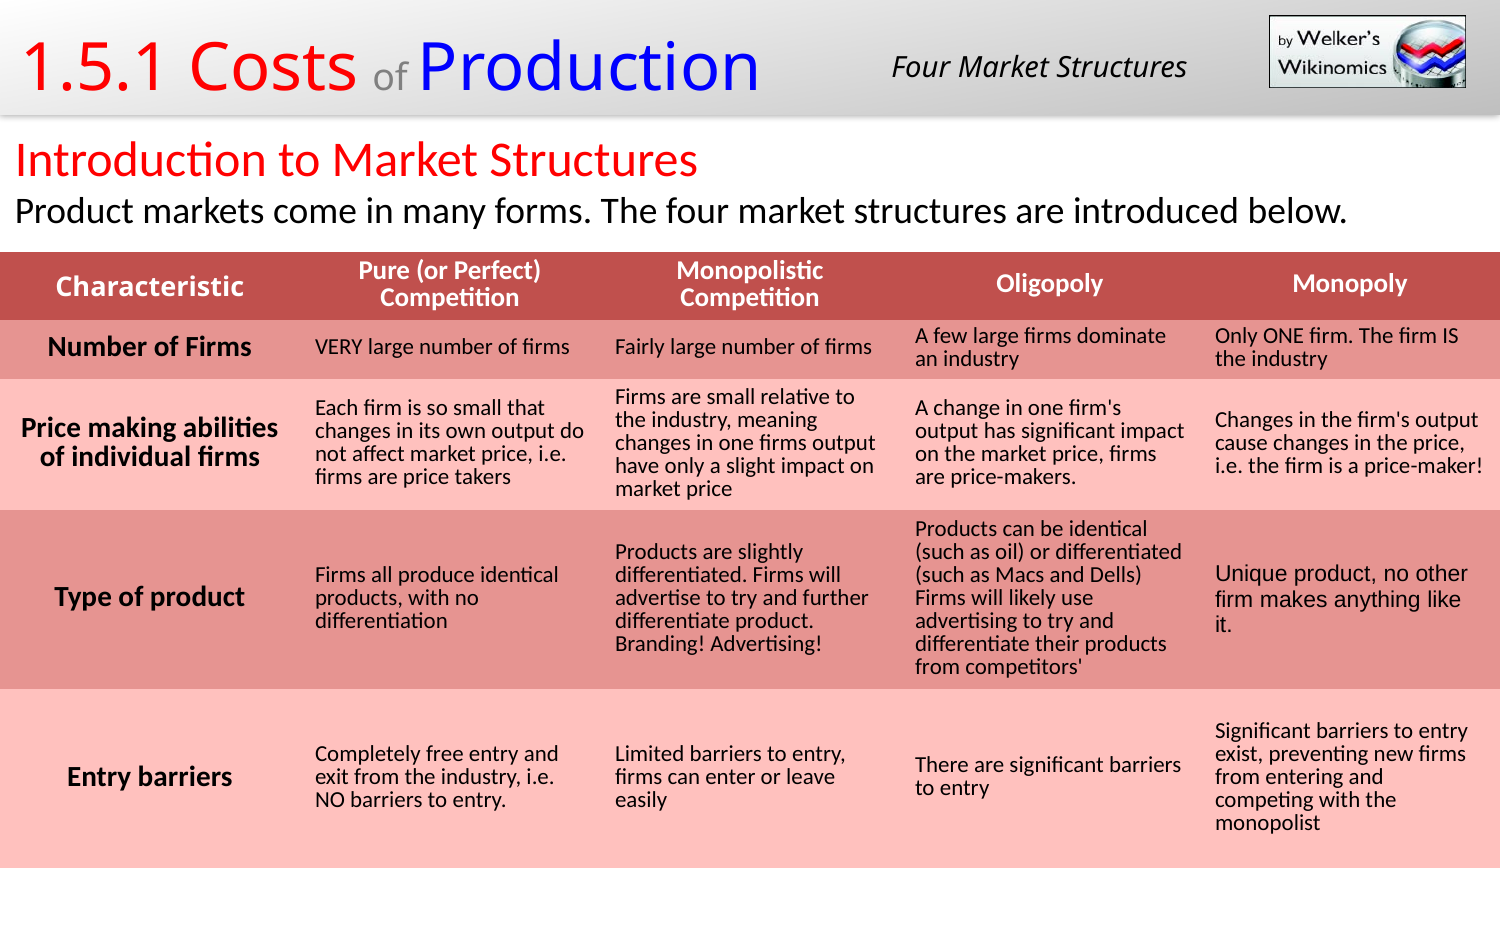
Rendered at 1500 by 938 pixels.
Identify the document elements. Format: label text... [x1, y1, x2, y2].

table_header Monopoly [1200, 252, 1500, 320]
table_cell Unique product, no other firm makes anything like it. [1200, 510, 1500, 689]
table_cell Only ONE firm. The firm IS the industry [1200, 320, 1500, 379]
table_cell Number of Firms [0, 320, 300, 379]
table_header Oligopoly [900, 252, 1200, 320]
table_cell Significant barriers to entry exist, preventing new firms from entering and competing with the monopolist [1200, 689, 1500, 868]
table_cell Completely free entry and exit from the industry, i.e. NO barriers to entry. [300, 689, 600, 868]
table_cell Each firm is so small that changes in its own output do not affect market price, i.e. firms are price takers [300, 379, 600, 510]
table_cell Products are slightly differentiated. Firms will advertise to try and further differentiate product. Branding! Advertising! [600, 510, 900, 689]
table_cell Fairly large number of firms [600, 320, 900, 379]
table_header Monopolistic Competition [600, 252, 900, 320]
table_cell A few large firms dominate an industry [900, 320, 1200, 379]
table_cell VERY large number of firms [300, 320, 600, 379]
table_cell Entry barriers [0, 689, 300, 868]
table_cell Price making abilities of individual firms [0, 379, 300, 510]
table_cell A change in one firm's output has significant impact on the market price, firms are price-makers. [900, 379, 1200, 510]
table_header Pure (or Perfect) Competition [300, 252, 600, 320]
table_cell Limited barriers to entry, firms can enter or leave easily [600, 689, 900, 868]
table_cell Firms all produce identical products, with no differentiation [300, 510, 600, 689]
table_header Characteristic [0, 252, 300, 320]
table_cell Products can be identical (such as oil) or differentiated (such as Macs and Dells) Firms will likely use advertising to try and differentiate their products from competitors' [900, 510, 1200, 689]
text_box Introduction to Market Structures Product markets come in many forms. The four market structures are introduced below. [0, 123, 1500, 239]
table_cell There are significant barriers to entry [900, 689, 1200, 868]
table_cell Type of product [0, 510, 300, 689]
table_cell Firms are small relative to the industry, meaning changes in one firms output have only a slight impact on market price [600, 379, 900, 510]
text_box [0, 0, 1500, 115]
table_cell Changes in the firm's output cause changes in the price, i.e. the firm is a price-maker! [1200, 379, 1500, 510]
